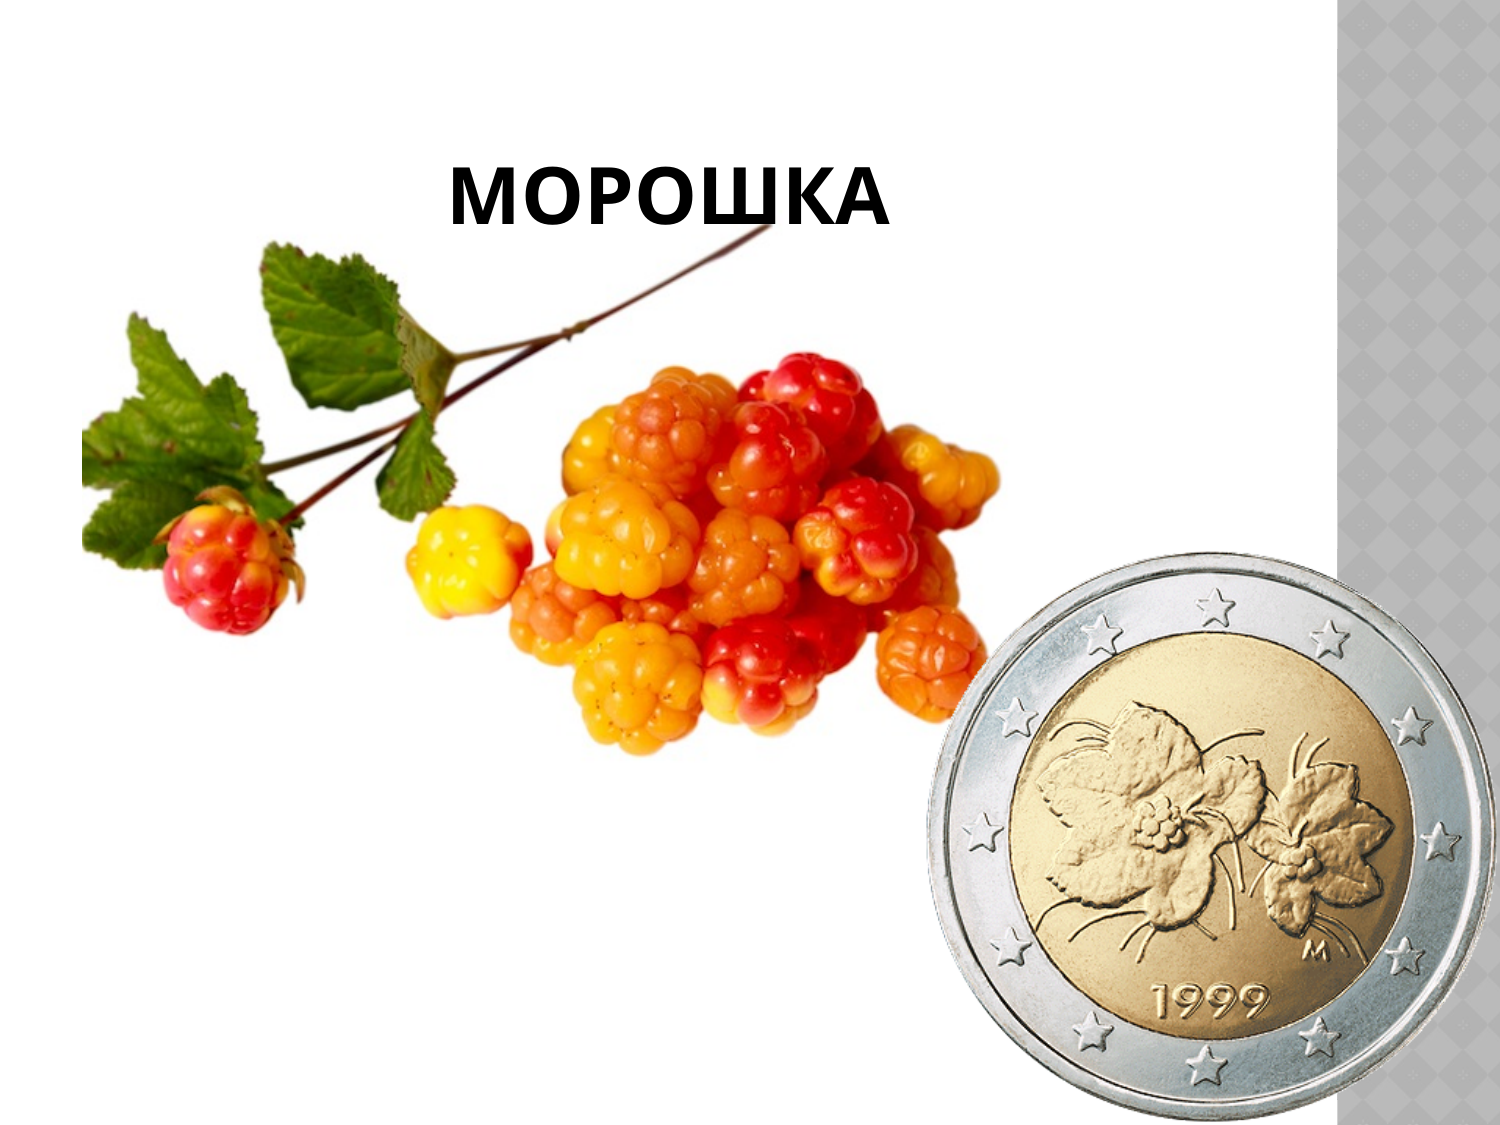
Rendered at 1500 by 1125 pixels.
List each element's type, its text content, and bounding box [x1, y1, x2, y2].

title морошка [75, 52, 1263, 240]
picture [81, 210, 1500, 1125]
